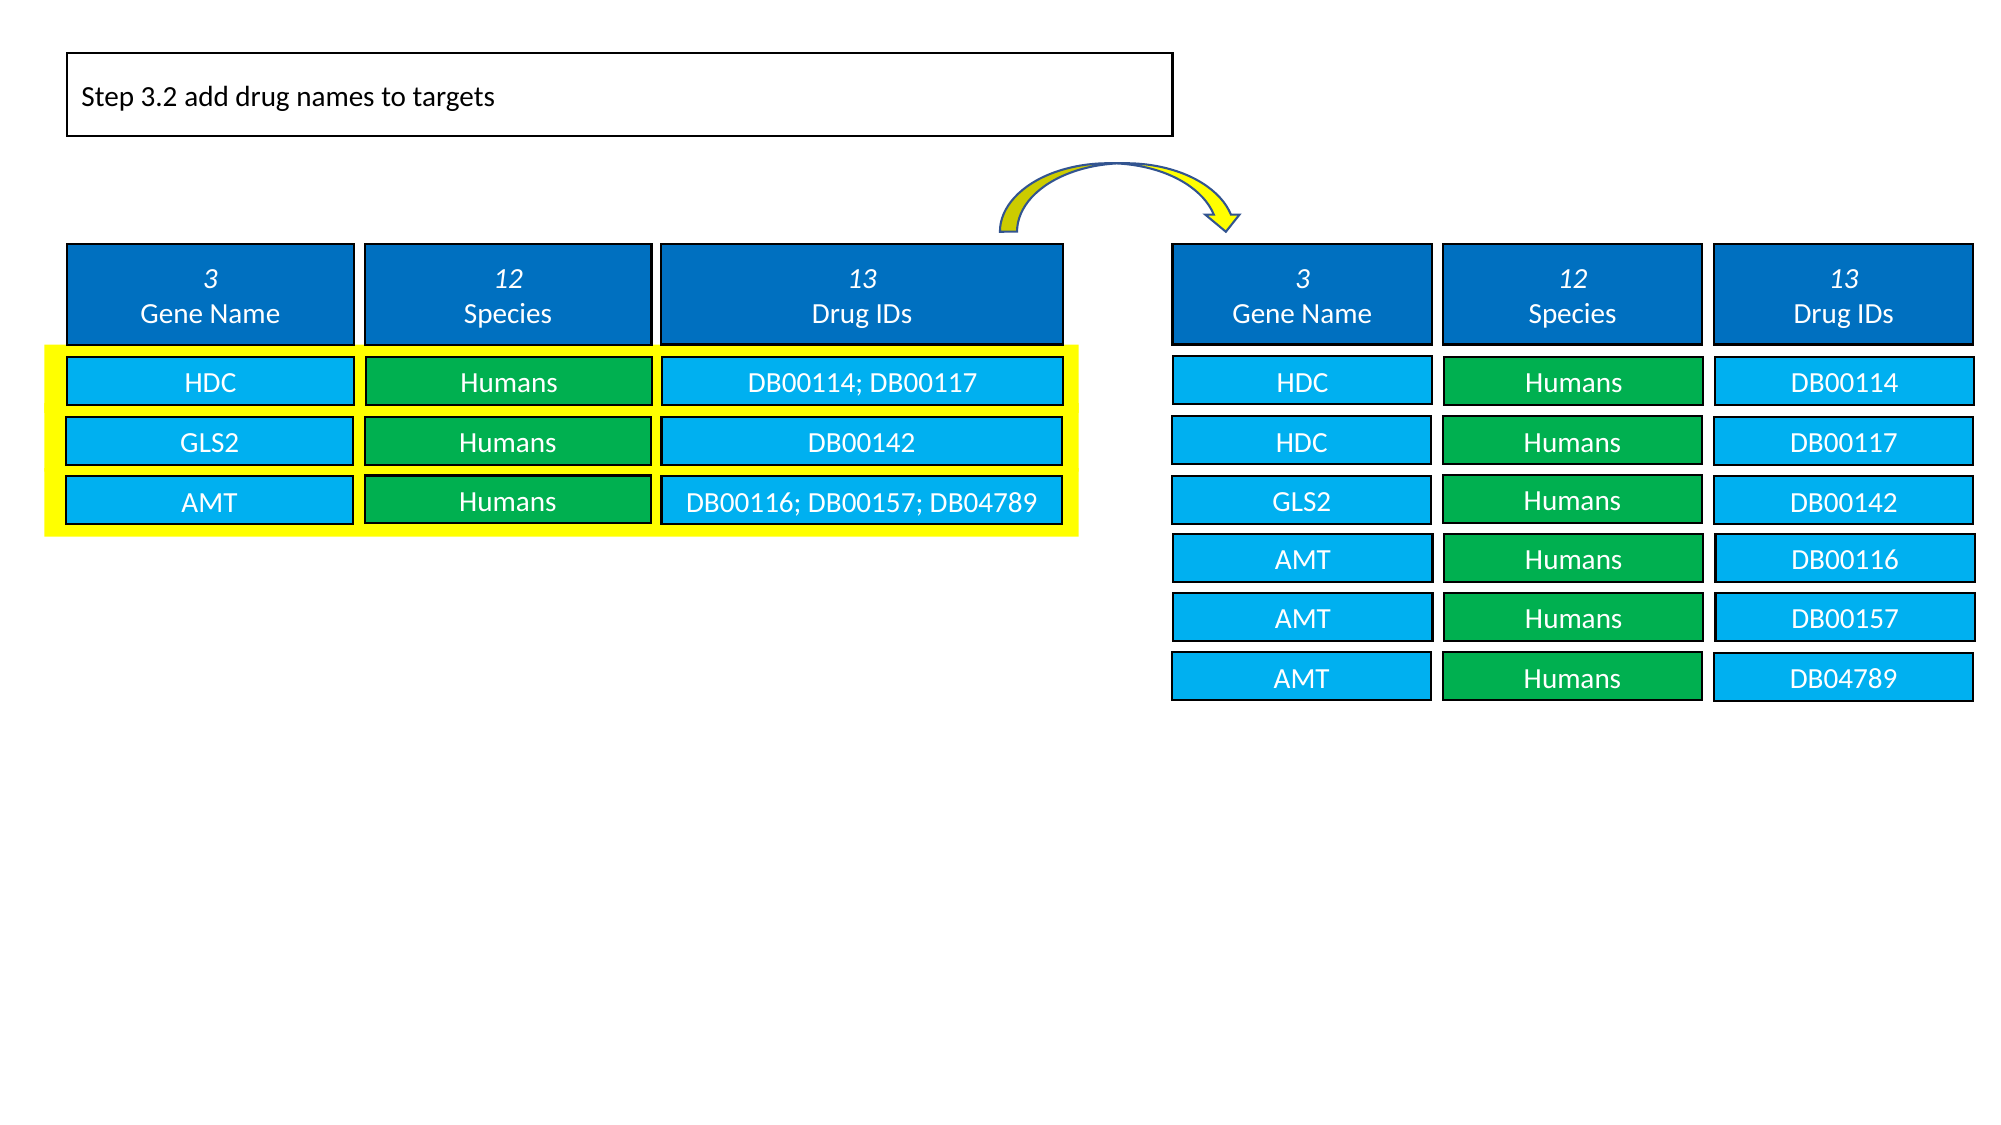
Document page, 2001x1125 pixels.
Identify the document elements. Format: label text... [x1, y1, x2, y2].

text_box DB00114 [1714, 356, 1975, 406]
text_box Humans [365, 356, 653, 406]
text_box [43, 467, 1080, 538]
text_box AMT [1171, 651, 1432, 701]
text_box [43, 343, 1080, 402]
text_box Humans [1442, 474, 1703, 524]
text_box Humans [1443, 356, 1704, 406]
text_box DB04789 [1713, 652, 1974, 702]
text_box DB00116 [1714, 533, 1976, 583]
text_box [43, 402, 1080, 467]
text_box DB00157 [1714, 592, 1976, 642]
text_box DB00114; DB00117 [661, 356, 1064, 406]
text_box GLS2 [65, 416, 354, 466]
text_box 13 Drug IDs [660, 243, 1064, 346]
text_box Humans [1443, 592, 1704, 642]
text_box [998, 162, 1242, 234]
text_box GLS2 [1171, 475, 1432, 525]
text_box 13 Drug IDs [1713, 243, 1974, 346]
text_box AMT [1172, 592, 1434, 642]
text_box Humans [1442, 415, 1703, 465]
text_box 3 Gene Name [66, 243, 355, 346]
text_box AMT [1172, 533, 1434, 583]
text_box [66, 476, 1063, 525]
text_box 3 Gene Name [1171, 243, 1433, 346]
text_box 12 Species [364, 243, 653, 346]
text_box DB00117 [1713, 416, 1974, 466]
text_box DB00142 [1713, 475, 1974, 525]
text_box HDC [1172, 355, 1433, 405]
text_box Humans [364, 416, 652, 466]
text_box HDC [1171, 415, 1432, 465]
text_box Humans [1442, 651, 1703, 701]
text_box Humans [1443, 533, 1704, 583]
text_box HDC [66, 356, 355, 406]
text_box Step 3.2 add drug names to targets [66, 52, 1174, 137]
text_box DB00142 [660, 416, 1063, 466]
text_box 12 Species [1442, 243, 1703, 346]
